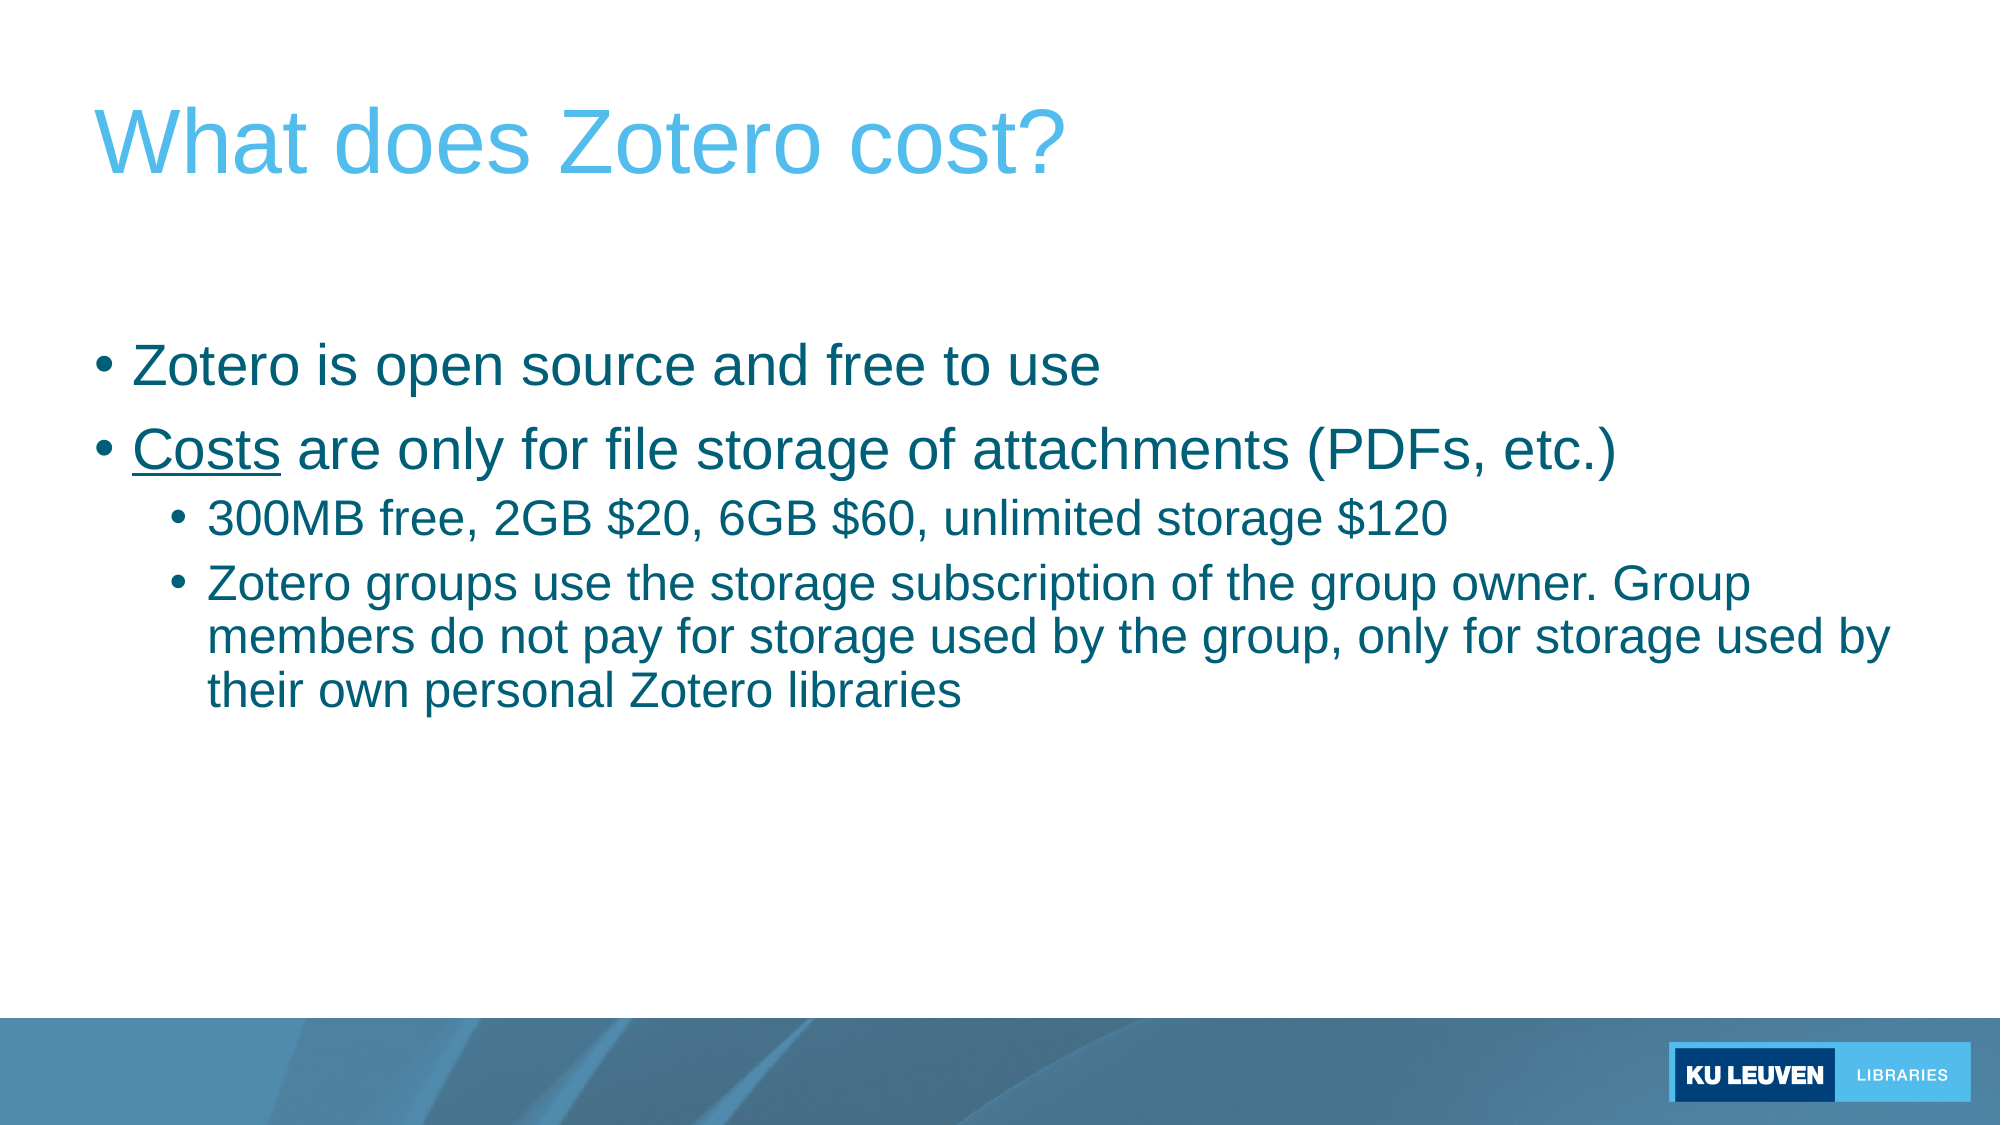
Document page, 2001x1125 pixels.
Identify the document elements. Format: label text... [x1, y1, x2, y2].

picture [0, 1018, 2000, 1125]
title What does Zotero cost? [94, 94, 1906, 312]
list Zotero is open source and free to use Costs are only for file storage of attachments (PDFs, etc.) 300MB free, 2GB $20, 6GB $60, unlimited storage $120 Zotero groups use the storage subscription of the group owner. Group members do not pay for storage used by the group, only for storage used by their own personal Zotero libraries [94, 335, 1906, 982]
